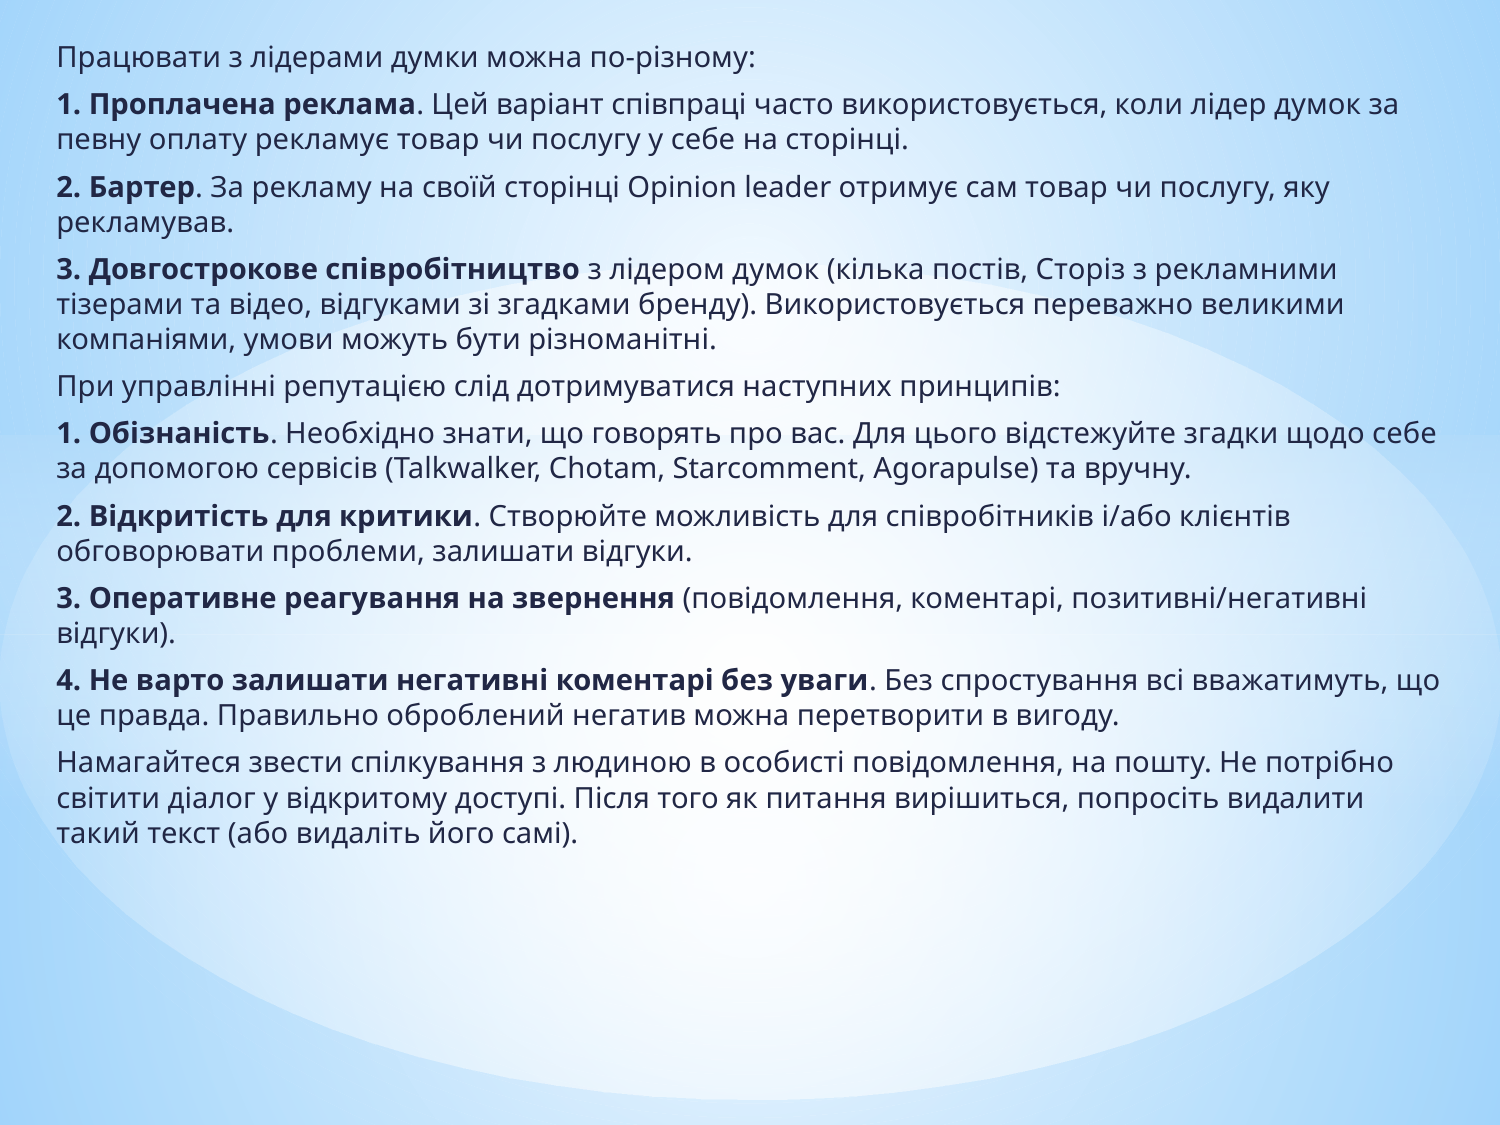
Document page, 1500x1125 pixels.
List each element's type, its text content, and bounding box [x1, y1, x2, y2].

subtitle Працювати з лідерами думки можна по-різному: 1. Проплачена реклама. Цей варіант співпраці часто використовується, коли лідер думок за певну оплату рекламує товар чи послугу у себе на сторінці. 2. Бартер. За рекламу на своїй сторінці Opinion leader отримує сам товар чи послугу, яку рекламував. 3. Довгострокове співробітництво з лідером думок (кілька постів, Сторіз з рекламними тізерами та відео, відгуками зі згадками бренду). Використовується переважно великими компаніями, умови можуть бути різноманітні. При управлінні репутацією слід дотримуватися наступних принципів: 1. Обізнаність. Необхідно знати, що говорять про вас. Для цього відстежуйте згадки щодо себе за допомогою сервісів (Talkwalker, Chotam, Starcomment, Agorapulse) та вручну. 2. Відкритість для критики. Створюйте можливість для співробітників і/або клієнтів обговорювати проблеми, залишати відгуки. 3. Оперативне реагування на звернення (повідомлення, коментарі, позитивні/негативні відгуки). 4. Не варто залишати негативні коментарі без уваги. Без спростування всі вважатимуть, що це правда. Правильно оброблений негатив можна перетворити в вигоду. Намагайтеся звести спілкування з людиною в особисті повідомлення, на пошту. Не потрібно світити діалог у відкритому доступі. Після того як питання вирішиться, попросіть видалити такий текст (або видаліть його самі). [41, 30, 1471, 1094]
